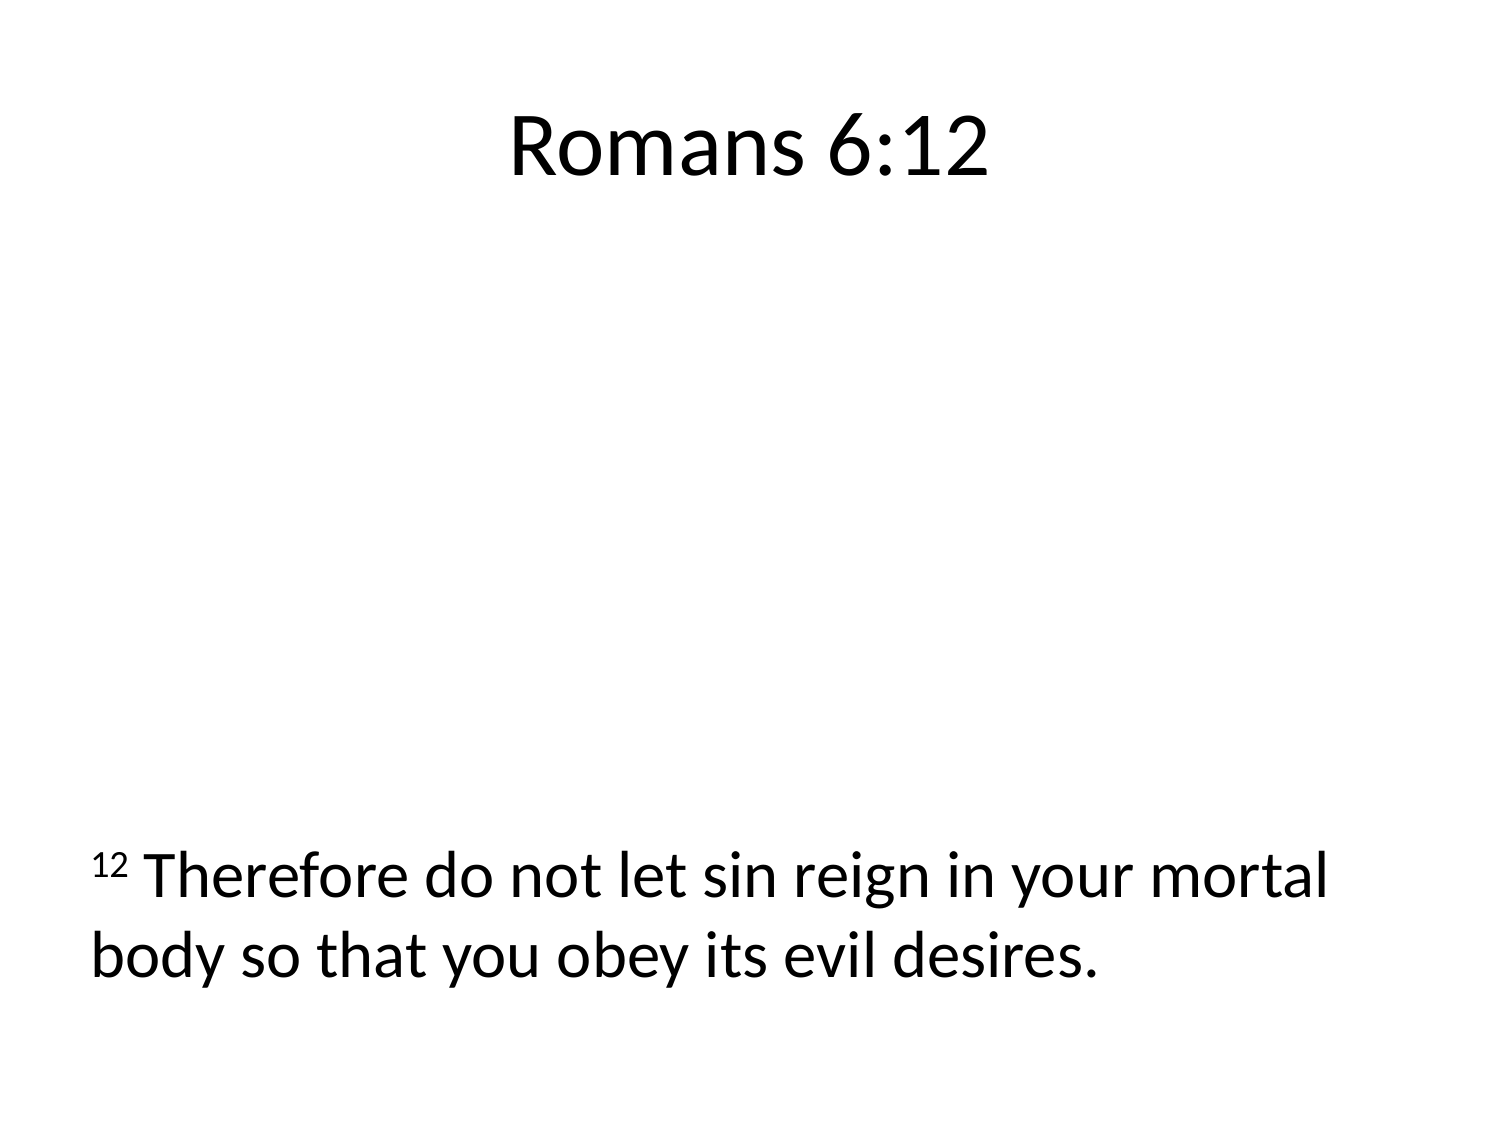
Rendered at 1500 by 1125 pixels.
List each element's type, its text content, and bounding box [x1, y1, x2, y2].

list 12 Therefore do not let sin reign in your mortal body so that you obey its evil desires. [75, 262, 1425, 1005]
title Romans 6:12 [75, 45, 1425, 233]
